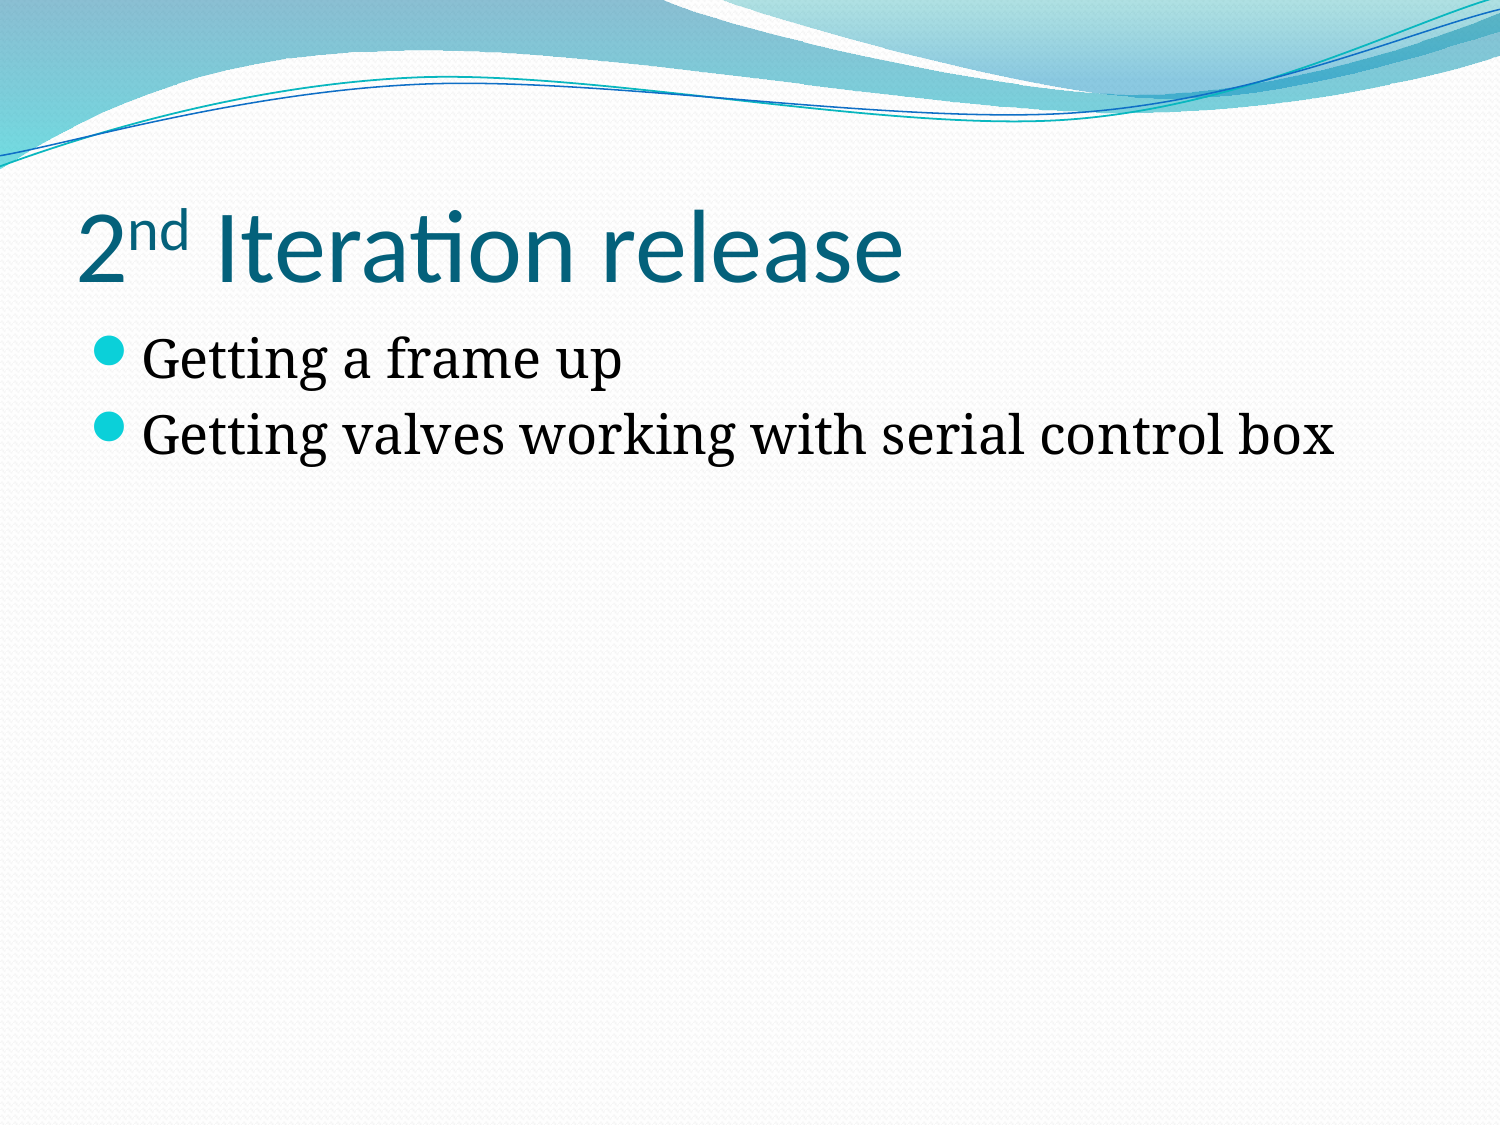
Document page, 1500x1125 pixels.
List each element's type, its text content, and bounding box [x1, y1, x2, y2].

list Getting a frame up Getting valves working with serial control box [75, 317, 1425, 1038]
title 2nd Iteration release [75, 115, 1425, 303]
